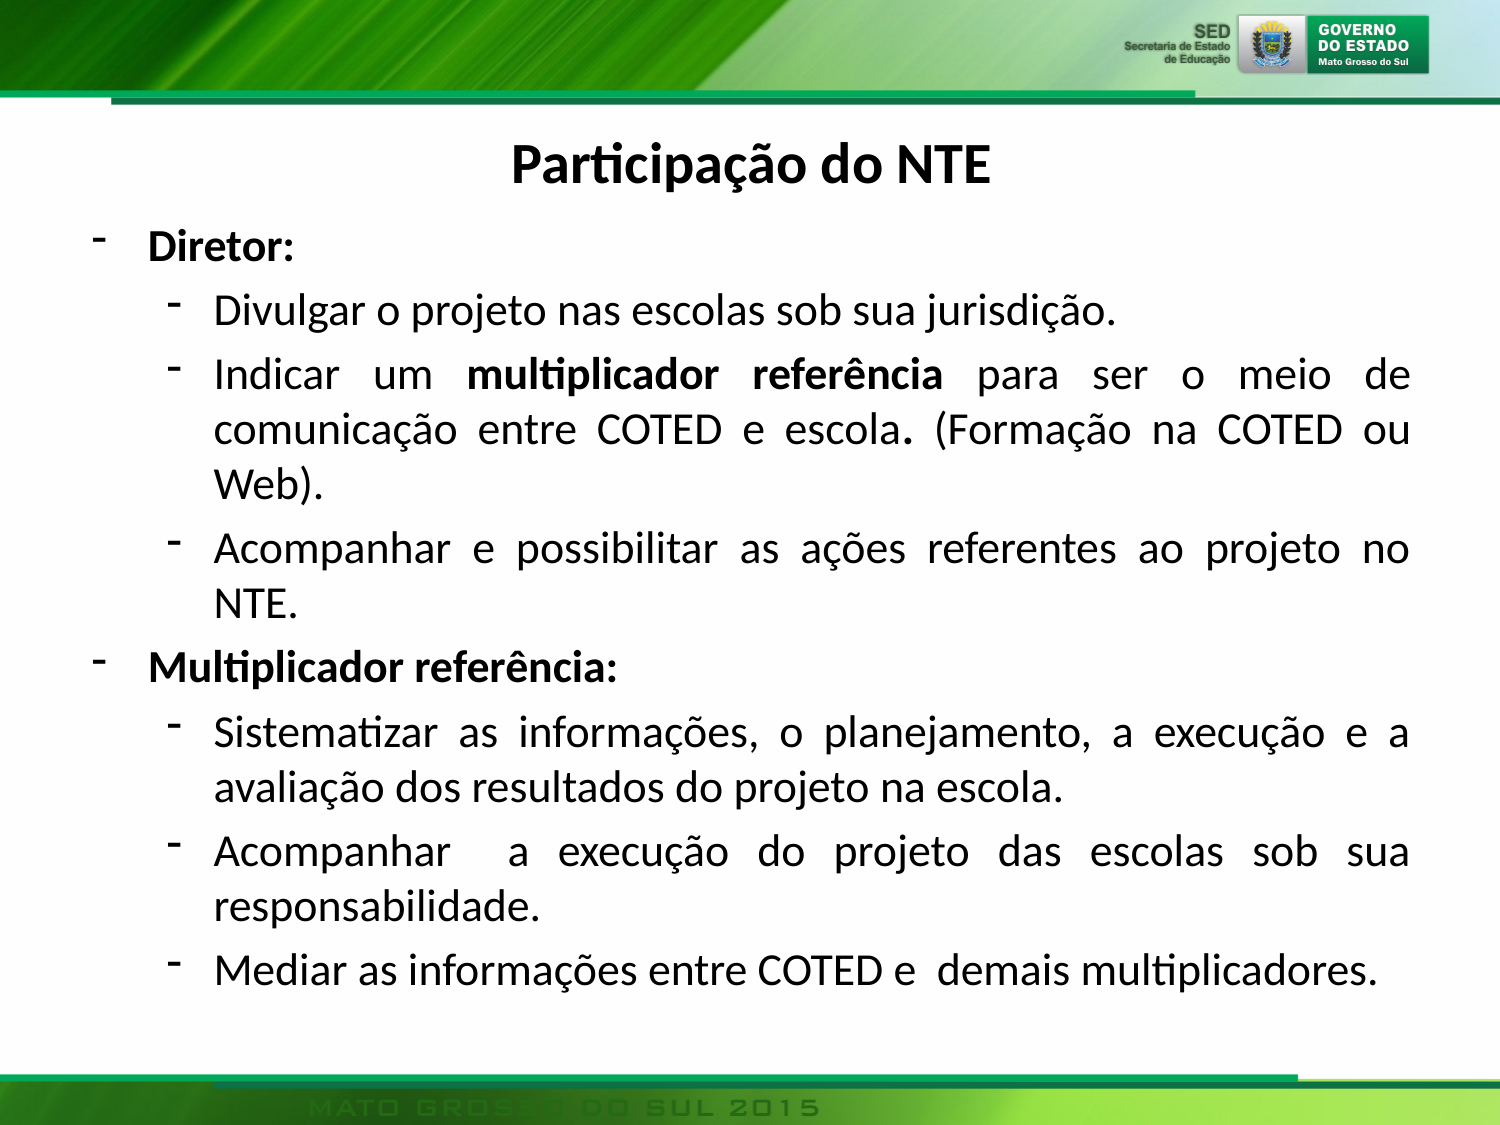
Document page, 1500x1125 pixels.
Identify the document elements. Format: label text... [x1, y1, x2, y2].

list Diretor: Divulgar o projeto nas escolas sob sua jurisdição. Indicar um multiplicador referência para ser o meio de comunicação entre COTED e escola. (Formação na COTED ou Web). Acompanhar e possibilitar as ações referentes ao projeto no NTE. Multiplicador referência: Sistematizar as informações, o planejamento, a execução e a avaliação dos resultados do projeto na escola. Acompanhar a execução do projeto das escolas sob sua responsabilidade. Mediar as informações entre COTED e demais multiplicadores. [76, 255, 1427, 1024]
title Participação do NTE [76, 66, 1427, 255]
picture [0, 0, 1500, 1125]
